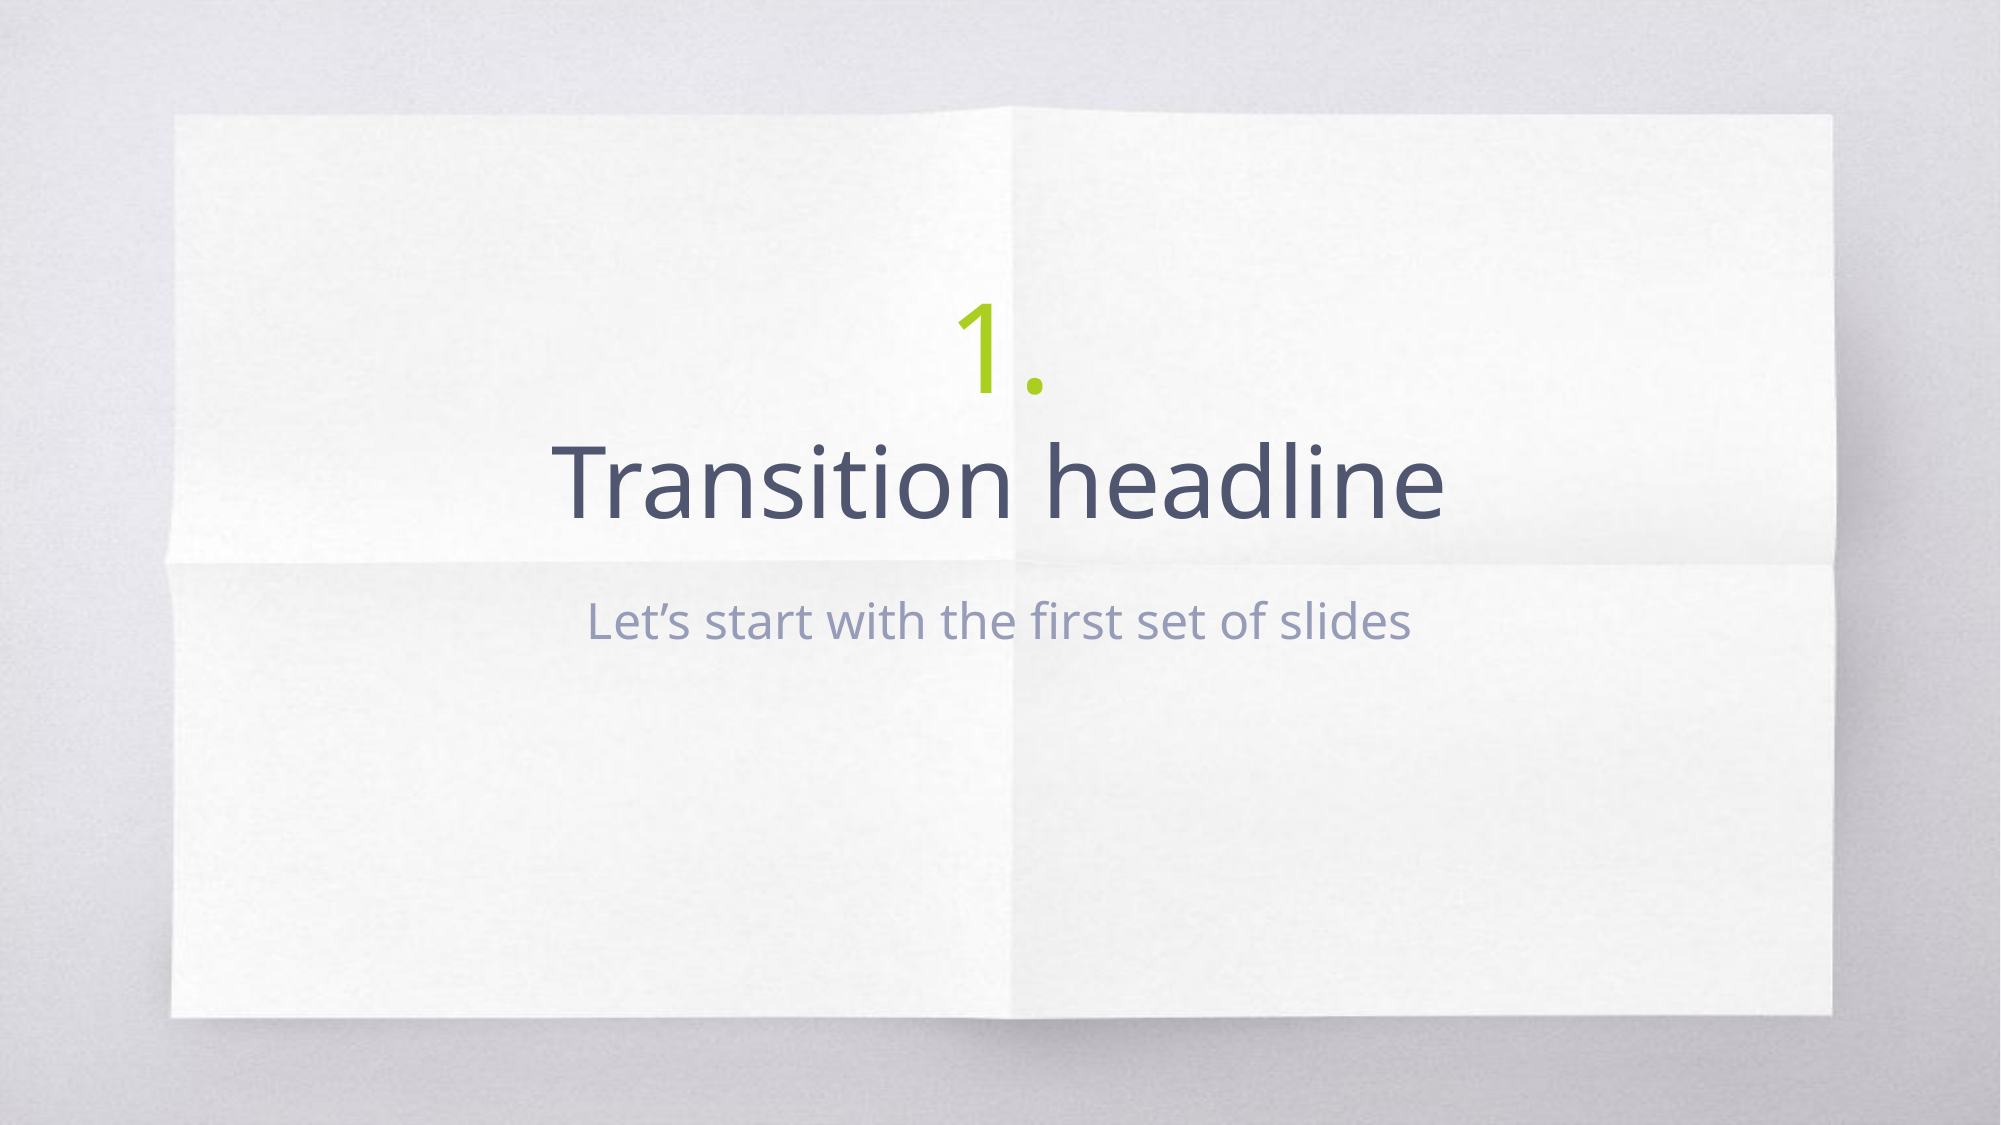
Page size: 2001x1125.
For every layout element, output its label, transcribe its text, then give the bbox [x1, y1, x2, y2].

picture [0, 0, 2001, 1125]
subtitle Let’s start with the first set of slides [520, 575, 1480, 747]
title 1. Transition headline [520, 300, 1480, 554]
